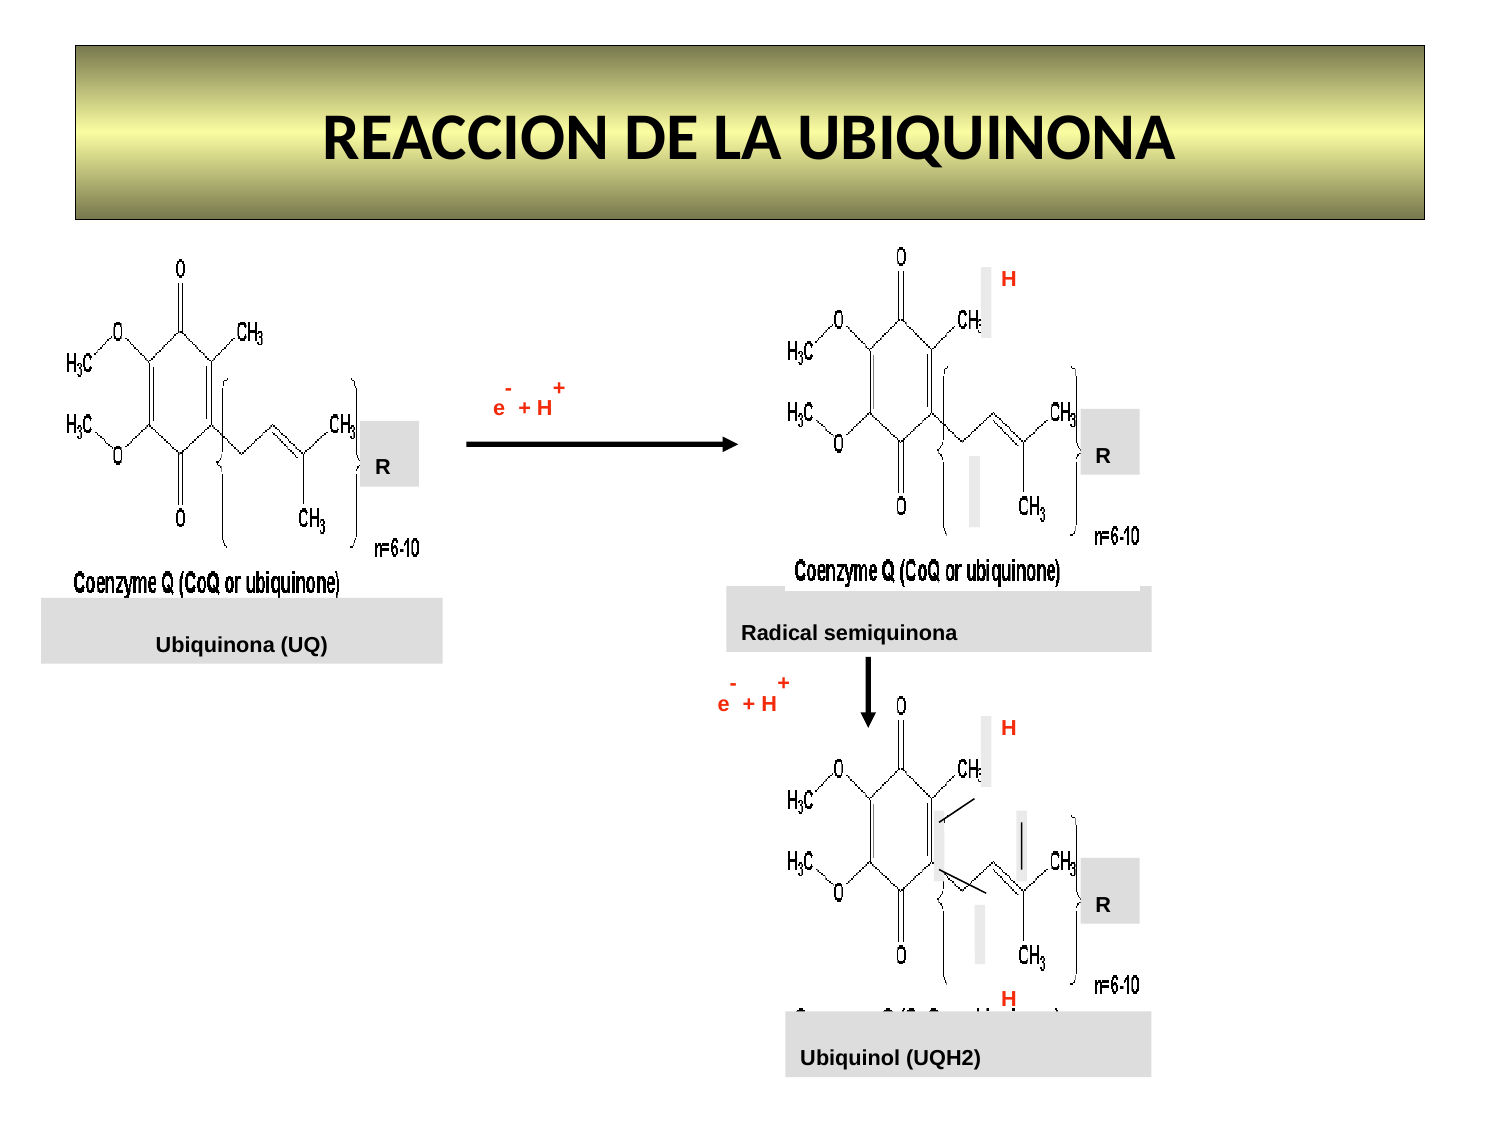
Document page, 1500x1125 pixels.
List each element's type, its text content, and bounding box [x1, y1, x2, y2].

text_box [785, 680, 1152, 1072]
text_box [702, 656, 869, 729]
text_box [466, 361, 720, 445]
title REACCION DE LA UBIQUINONA [75, 45, 1425, 220]
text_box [40, 255, 443, 659]
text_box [726, 231, 1152, 647]
